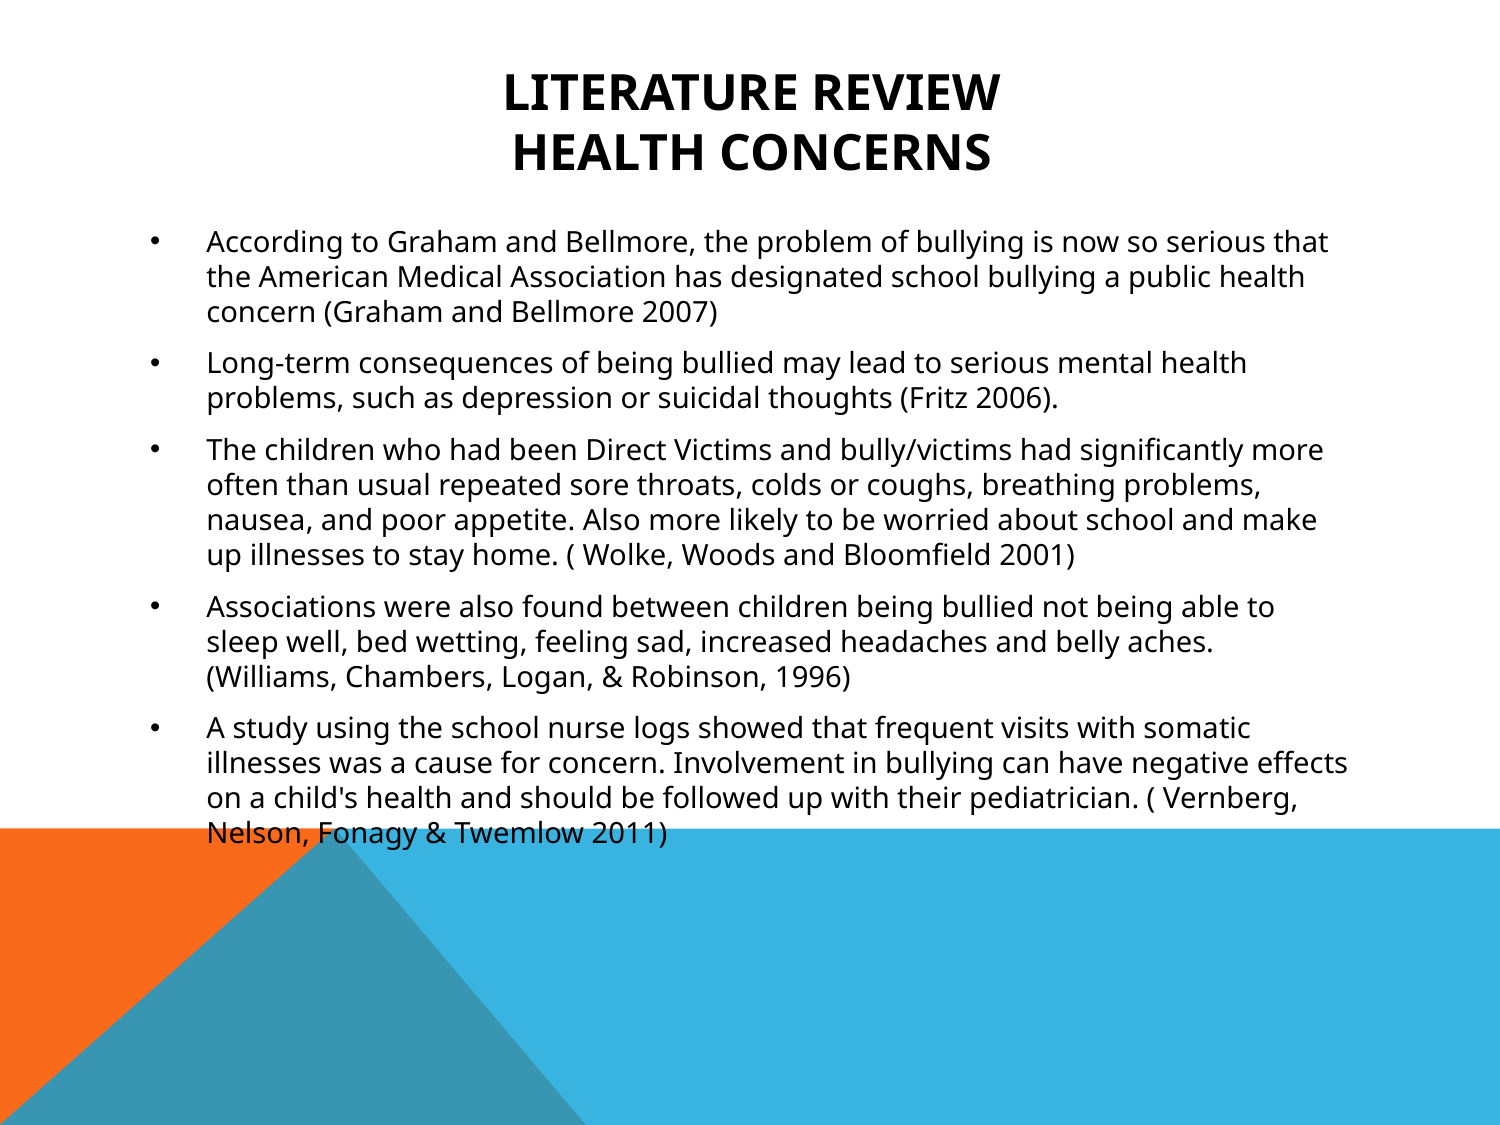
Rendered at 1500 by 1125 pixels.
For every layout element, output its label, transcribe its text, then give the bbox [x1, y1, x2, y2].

title Literature review Health Concerns [135, 60, 1369, 164]
list According to Graham and Bellmore, the problem of bullying is now so serious that the American Medical Association has designated school bullying a public health concern (Graham and Bellmore 2007) Long-term consequences of being bullied may lead to serious mental health problems, such as depression or suicidal thoughts (Fritz 2006). The children who had been Direct Victims and bully/victims had significantly more often than usual repeated sore throats, colds or coughs, breathing problems, nausea, and poor appetite. Also more likely to be worried about school and make up illnesses to stay home. ( Wolke, Woods and Bloomfield 2001) Associations were also found between children being bullied not being able to sleep well, bed wetting, feeling sad, increased headaches and belly aches. (Williams, Chambers, Logan, & Robinson, 1996) A study using the school nurse logs showed that frequent visits with somatic illnesses was a cause for concern. Involvement in bullying can have negative effects on a child's health and should be followed up with their pediatrician. ( Vernberg, Nelson, Fonagy & Twemlow 2011) [135, 164, 1369, 835]
